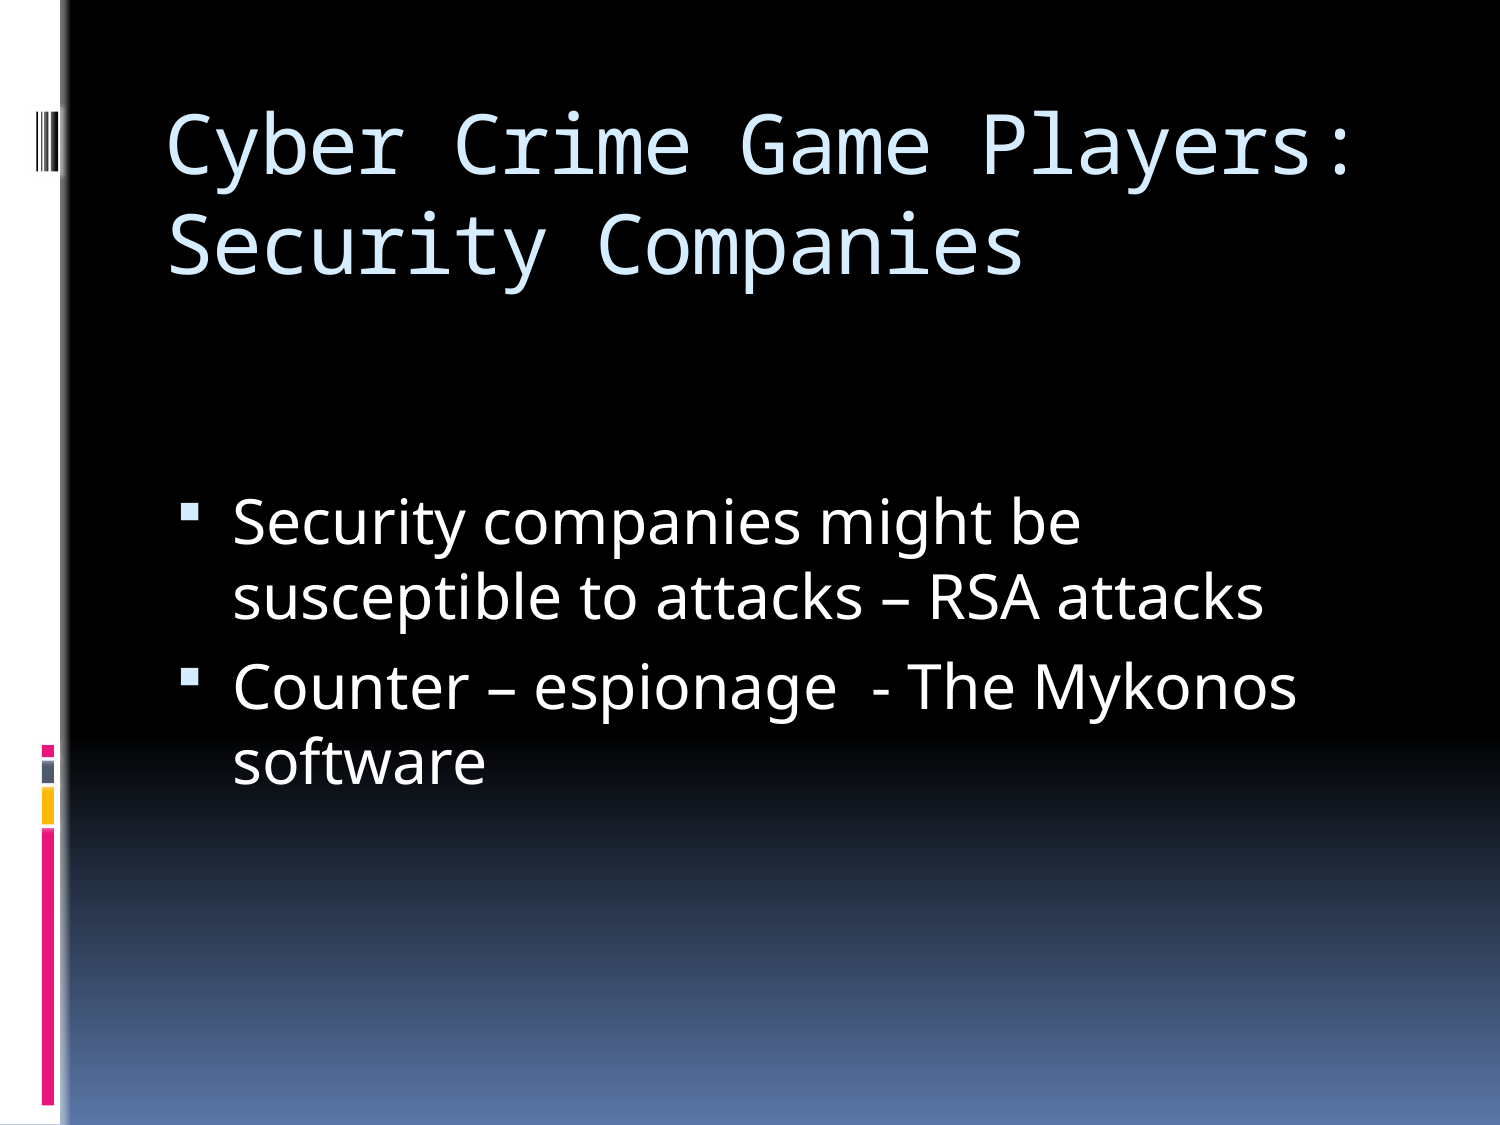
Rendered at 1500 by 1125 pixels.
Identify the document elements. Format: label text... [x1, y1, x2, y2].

title Cyber Crime Game Players: Security Companies [150, 83, 1425, 234]
list Security companies might be susceptible to attacks – RSA attacks Counter – espionage - The Mykonos software [150, 474, 1425, 1043]
